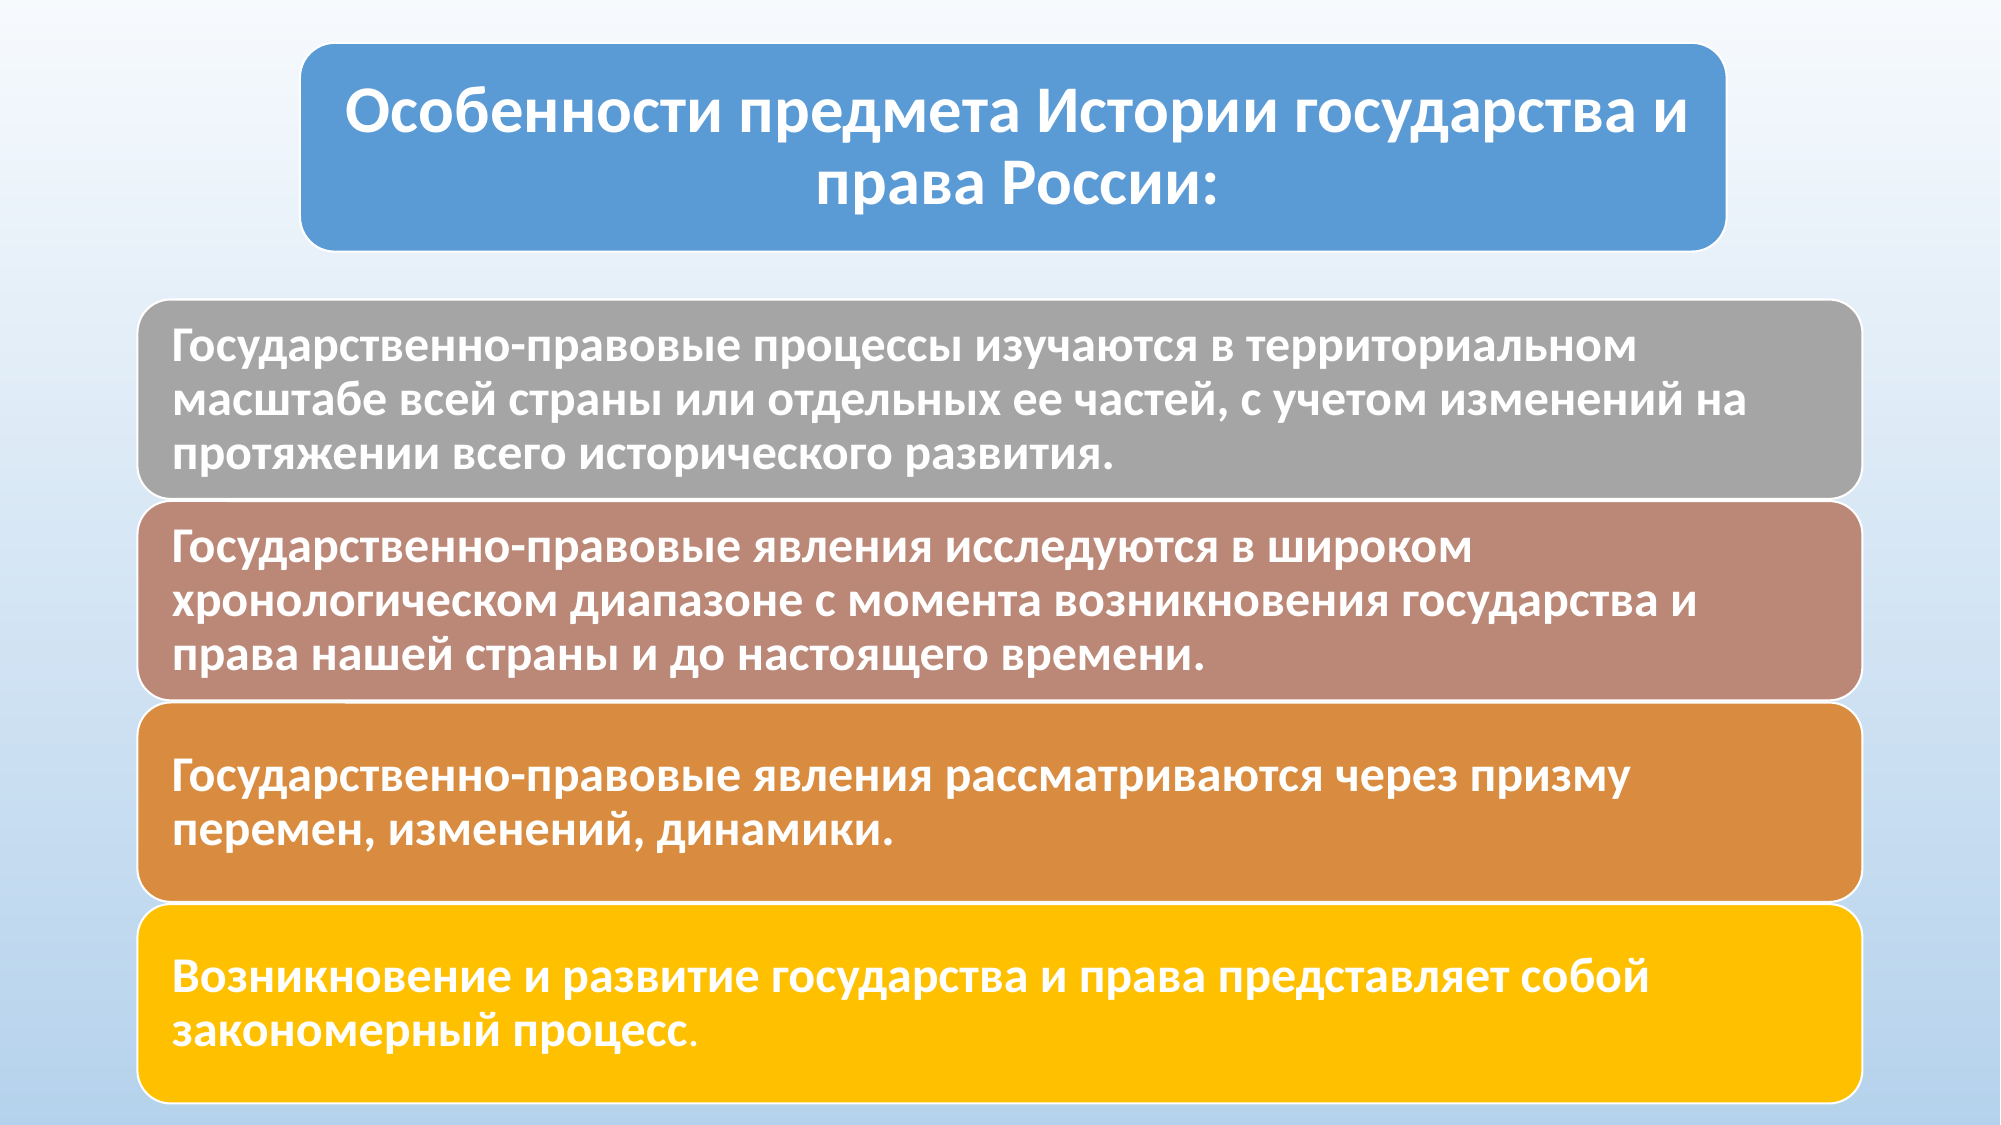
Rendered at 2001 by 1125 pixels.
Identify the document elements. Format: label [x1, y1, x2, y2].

list [137, 299, 1863, 1104]
text_box [299, 42, 1727, 258]
